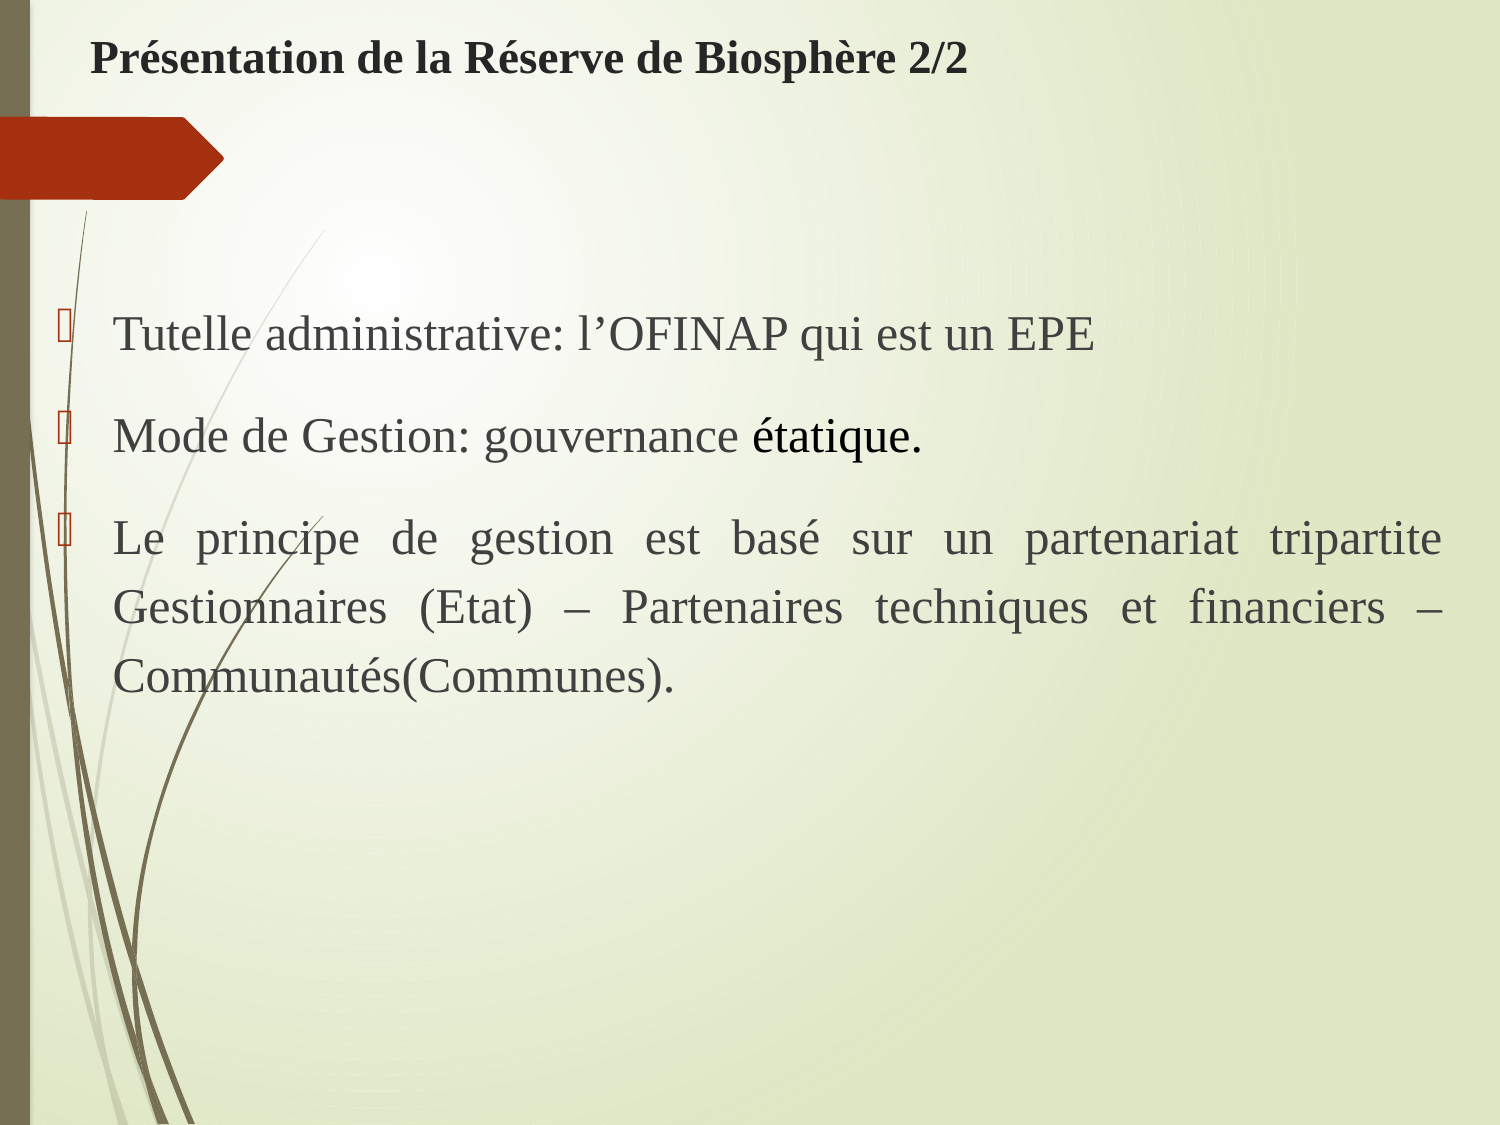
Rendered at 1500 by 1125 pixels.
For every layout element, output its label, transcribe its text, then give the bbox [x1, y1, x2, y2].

list Tutelle administrative: l’OFINAP qui est un EPE Mode de Gestion: gouvernance étatique. Le principe de gestion est basé sur un partenariat tripartite Gestionnaires (Etat) – Partenaires techniques et financiers – Communautés(Communes). [41, 208, 1459, 1094]
title Présentation de la Réserve de Biosphère 2/2 [75, 19, 1425, 149]
